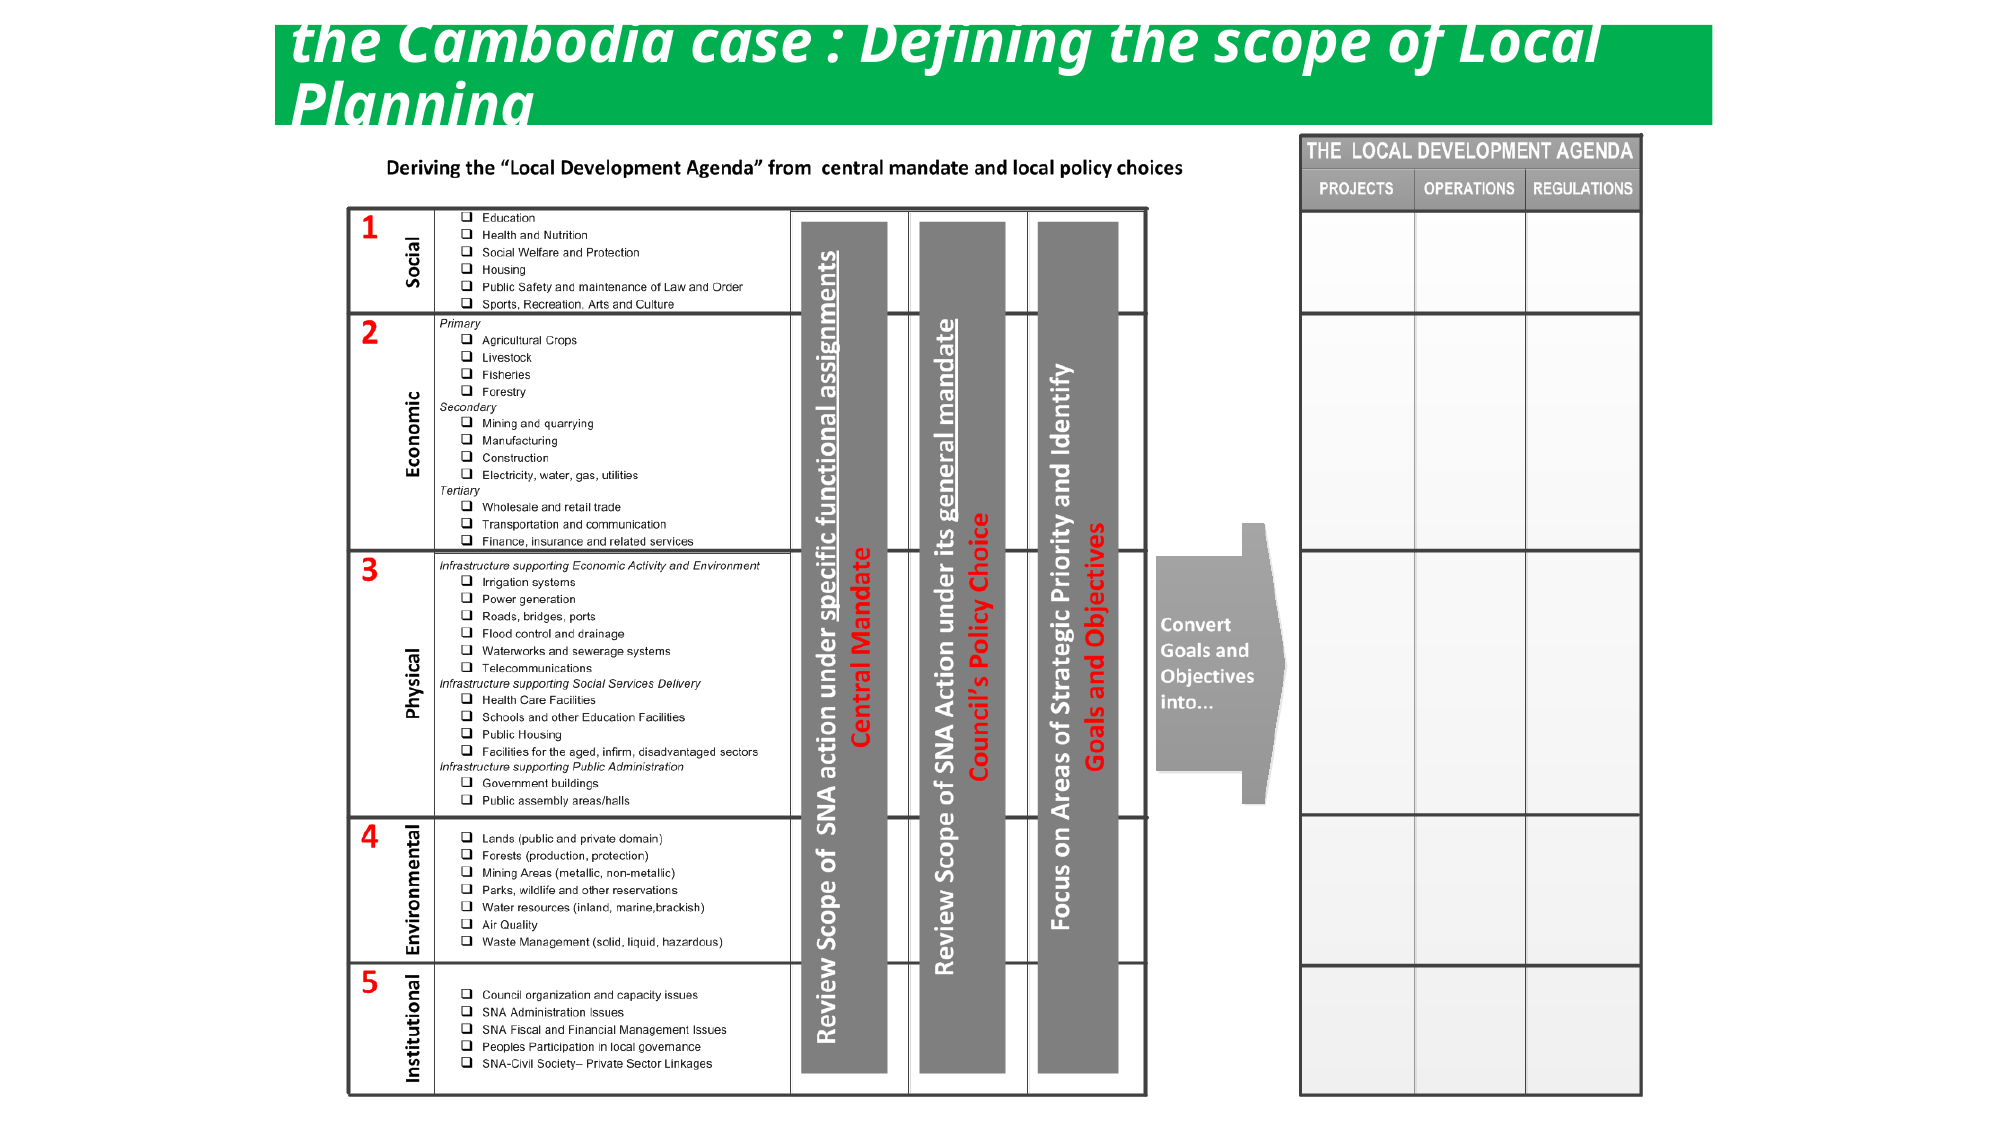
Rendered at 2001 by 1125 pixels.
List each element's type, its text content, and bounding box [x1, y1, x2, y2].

title the Cambodia case : Defining the scope of Local Planning [275, 24, 1713, 125]
picture [336, 124, 1651, 1105]
